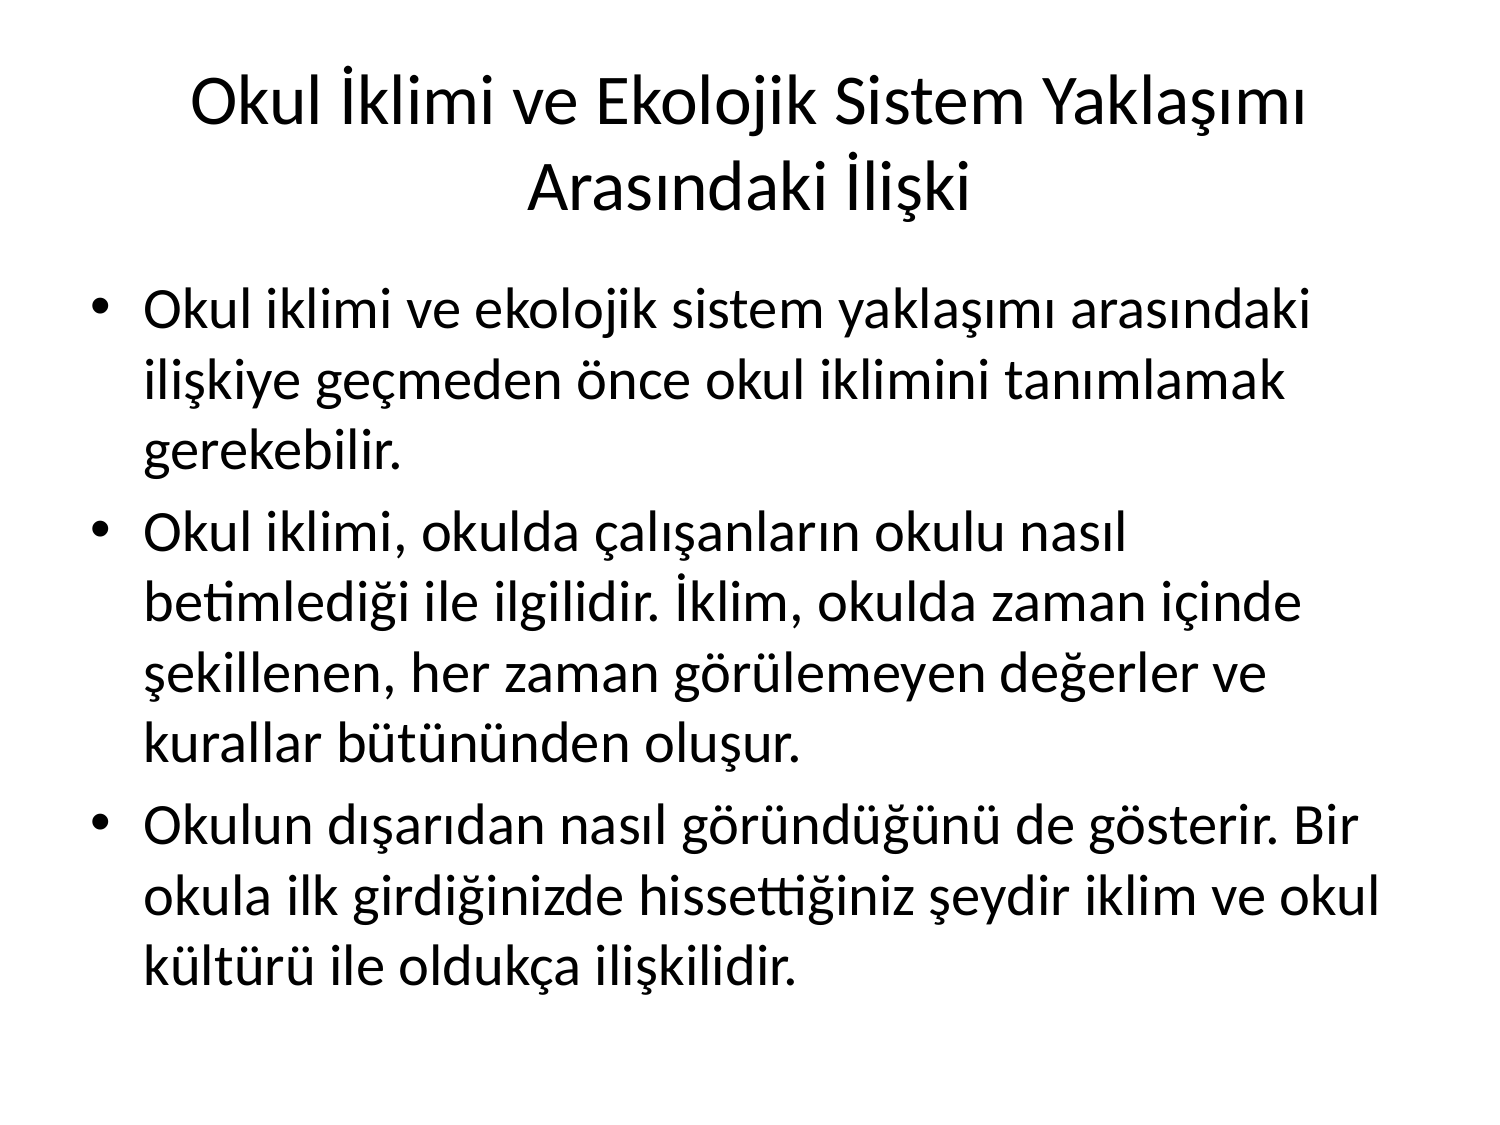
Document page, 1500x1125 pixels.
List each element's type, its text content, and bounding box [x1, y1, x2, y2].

title Okul İklimi ve Ekolojik Sistem Yaklaşımı Arasındaki İlişki [75, 45, 1425, 233]
list Okul iklimi ve ekolojik sistem yaklaşımı arasındaki ilişkiye geçmeden önce okul iklimini tanımlamak gerekebilir. Okul iklimi, okulda çalışanların okulu nasıl betimlediği ile ilgilidir. İklim, okulda zaman içinde şekillenen, her zaman görülemeyen değerler ve kurallar bütününden oluşur. Okulun dışarıdan nasıl göründüğünü de gösterir. Bir okula ilk girdiğinizde hissettiğiniz şeydir iklim ve okul kültürü ile oldukça ilişkilidir. [75, 262, 1425, 1005]
